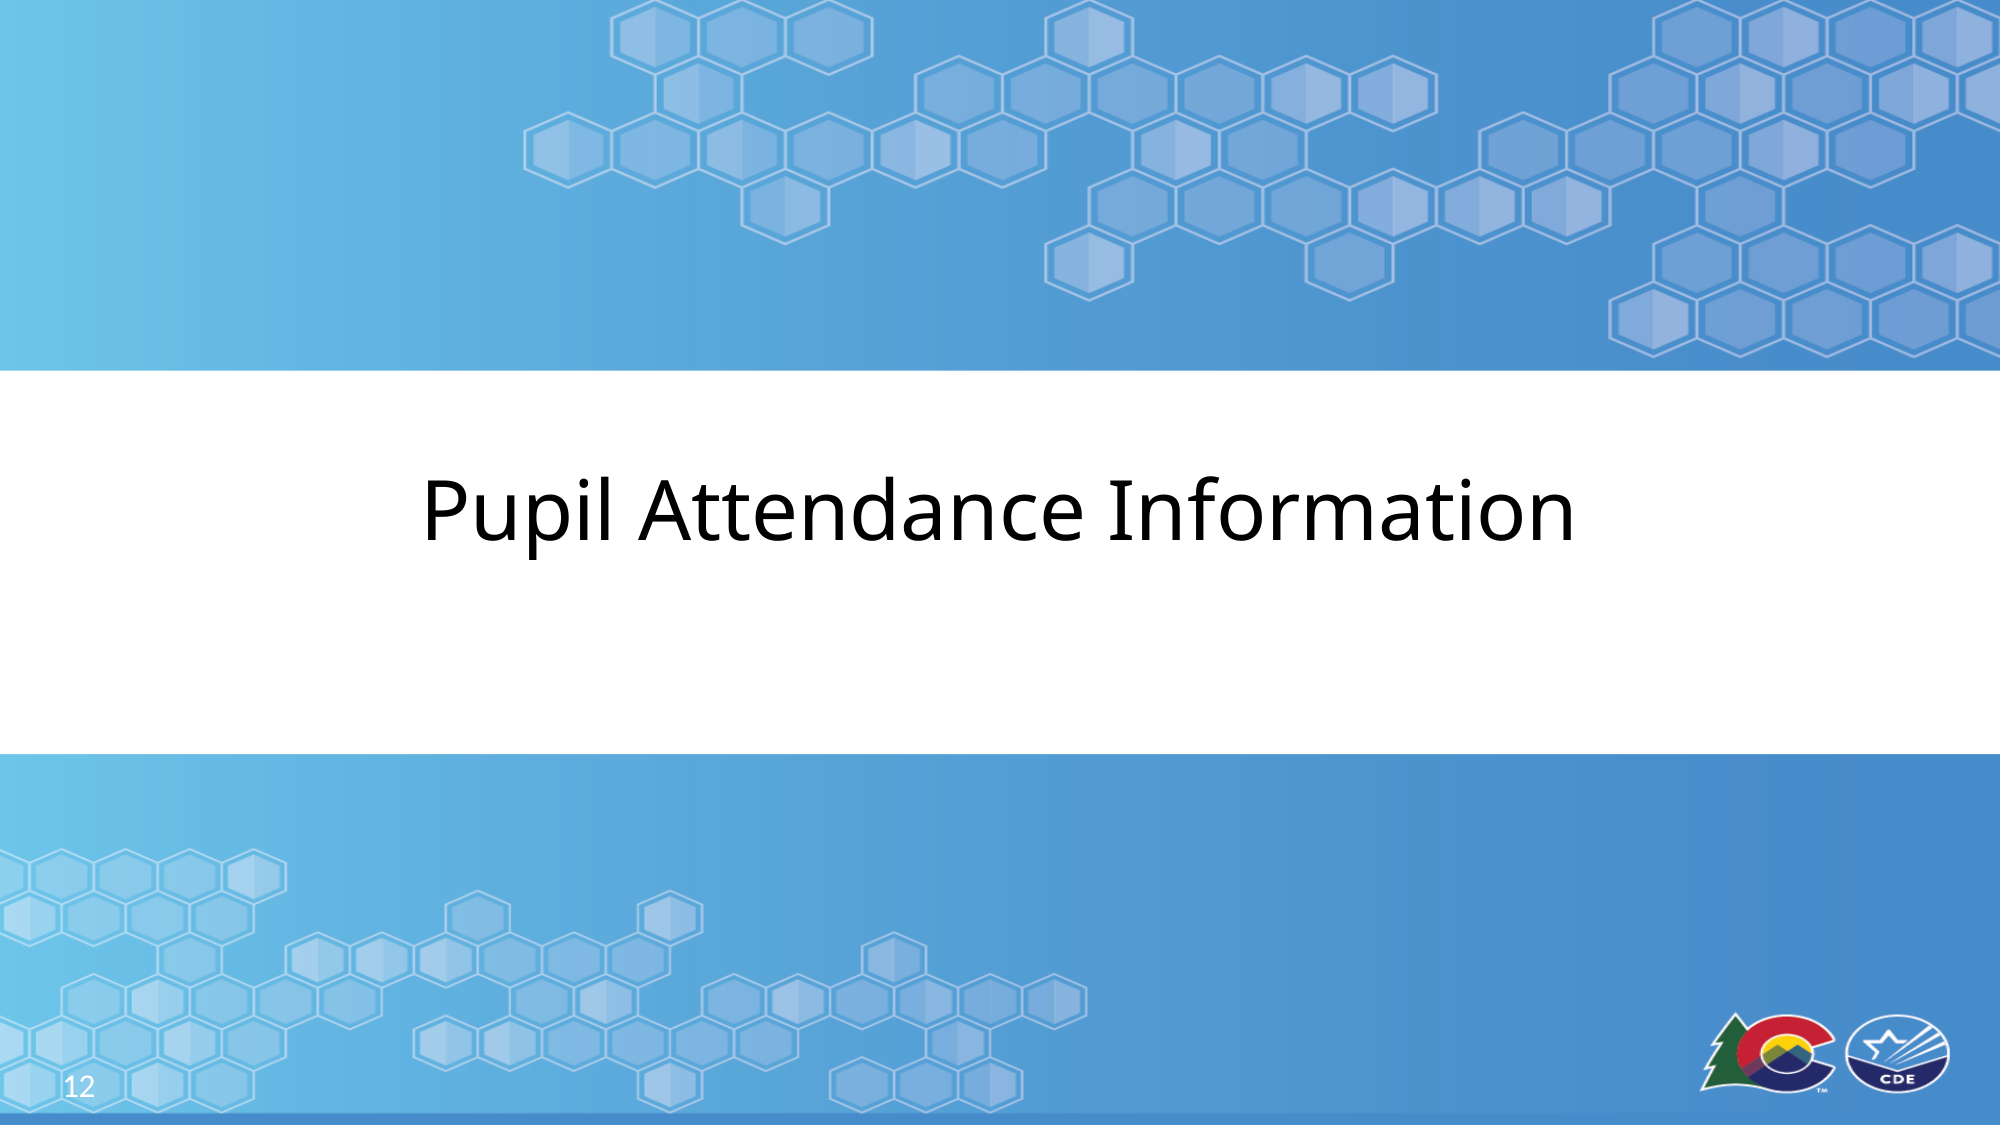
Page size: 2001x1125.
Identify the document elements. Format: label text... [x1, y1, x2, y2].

title Pupil Attendance Information [0, 370, 2000, 755]
picture [0, 0, 2000, 370]
picture [0, 755, 2000, 1125]
slide_number 12 [47, 1054, 498, 1115]
